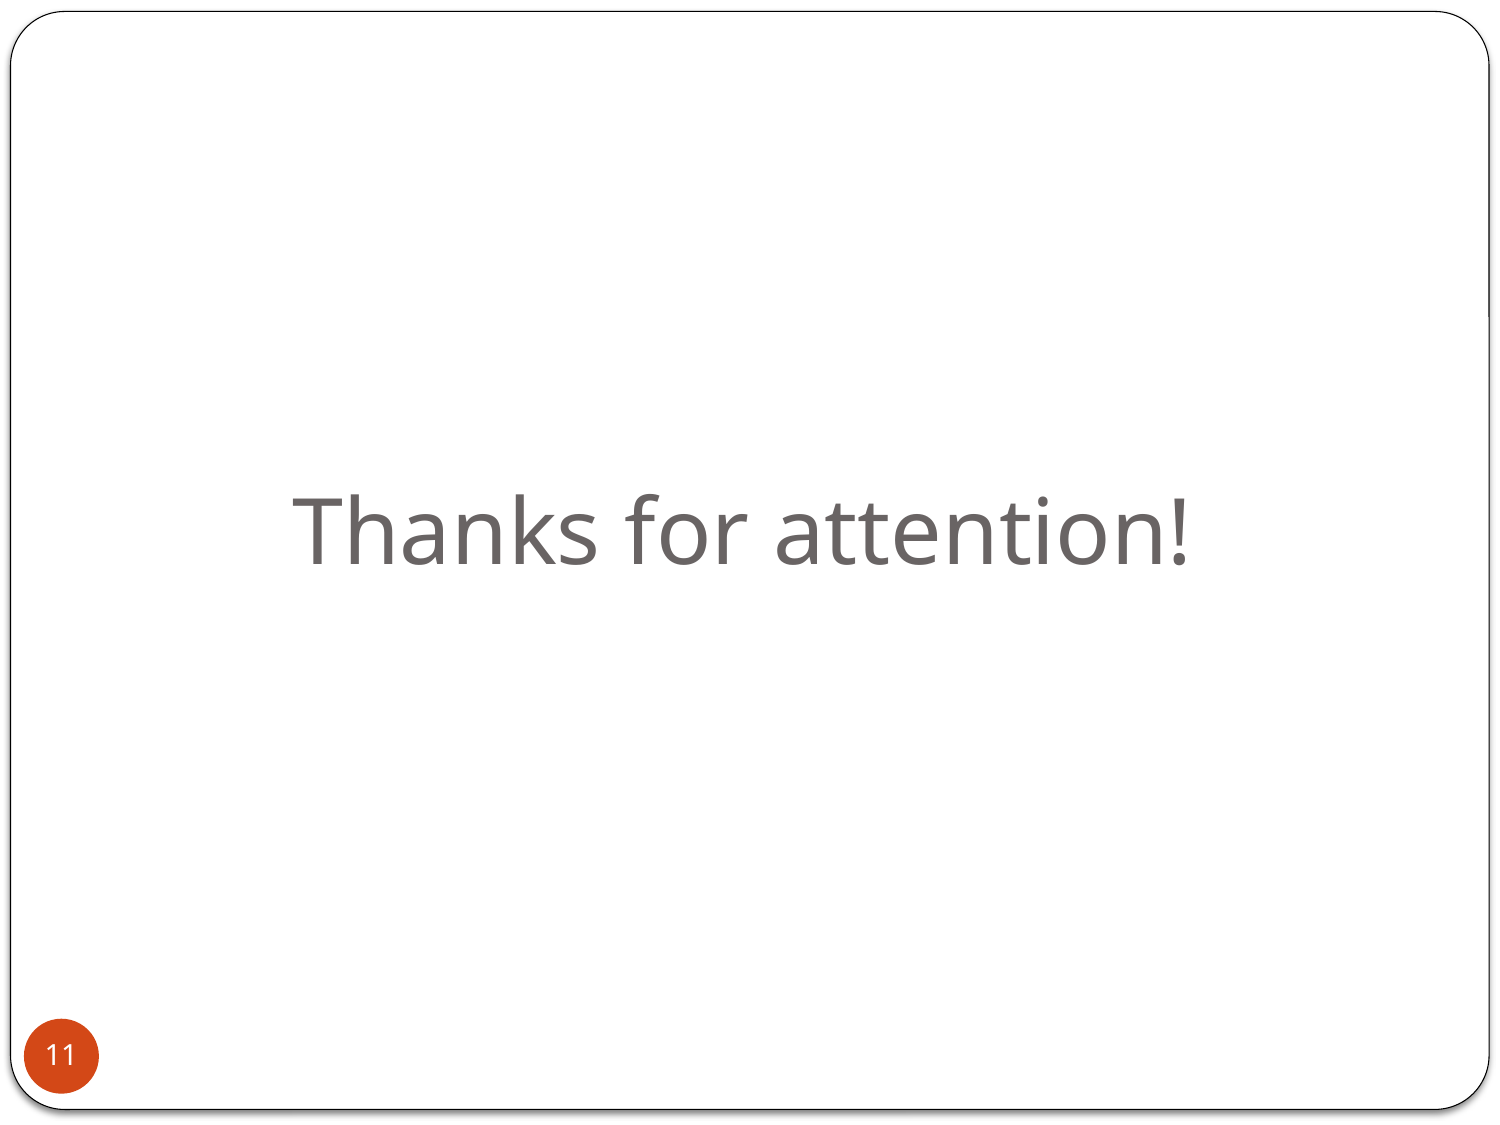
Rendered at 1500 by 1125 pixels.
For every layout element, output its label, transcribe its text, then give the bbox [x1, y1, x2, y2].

slide_number 11 [23, 1018, 99, 1094]
title Thanks for attention! [105, 410, 1381, 598]
